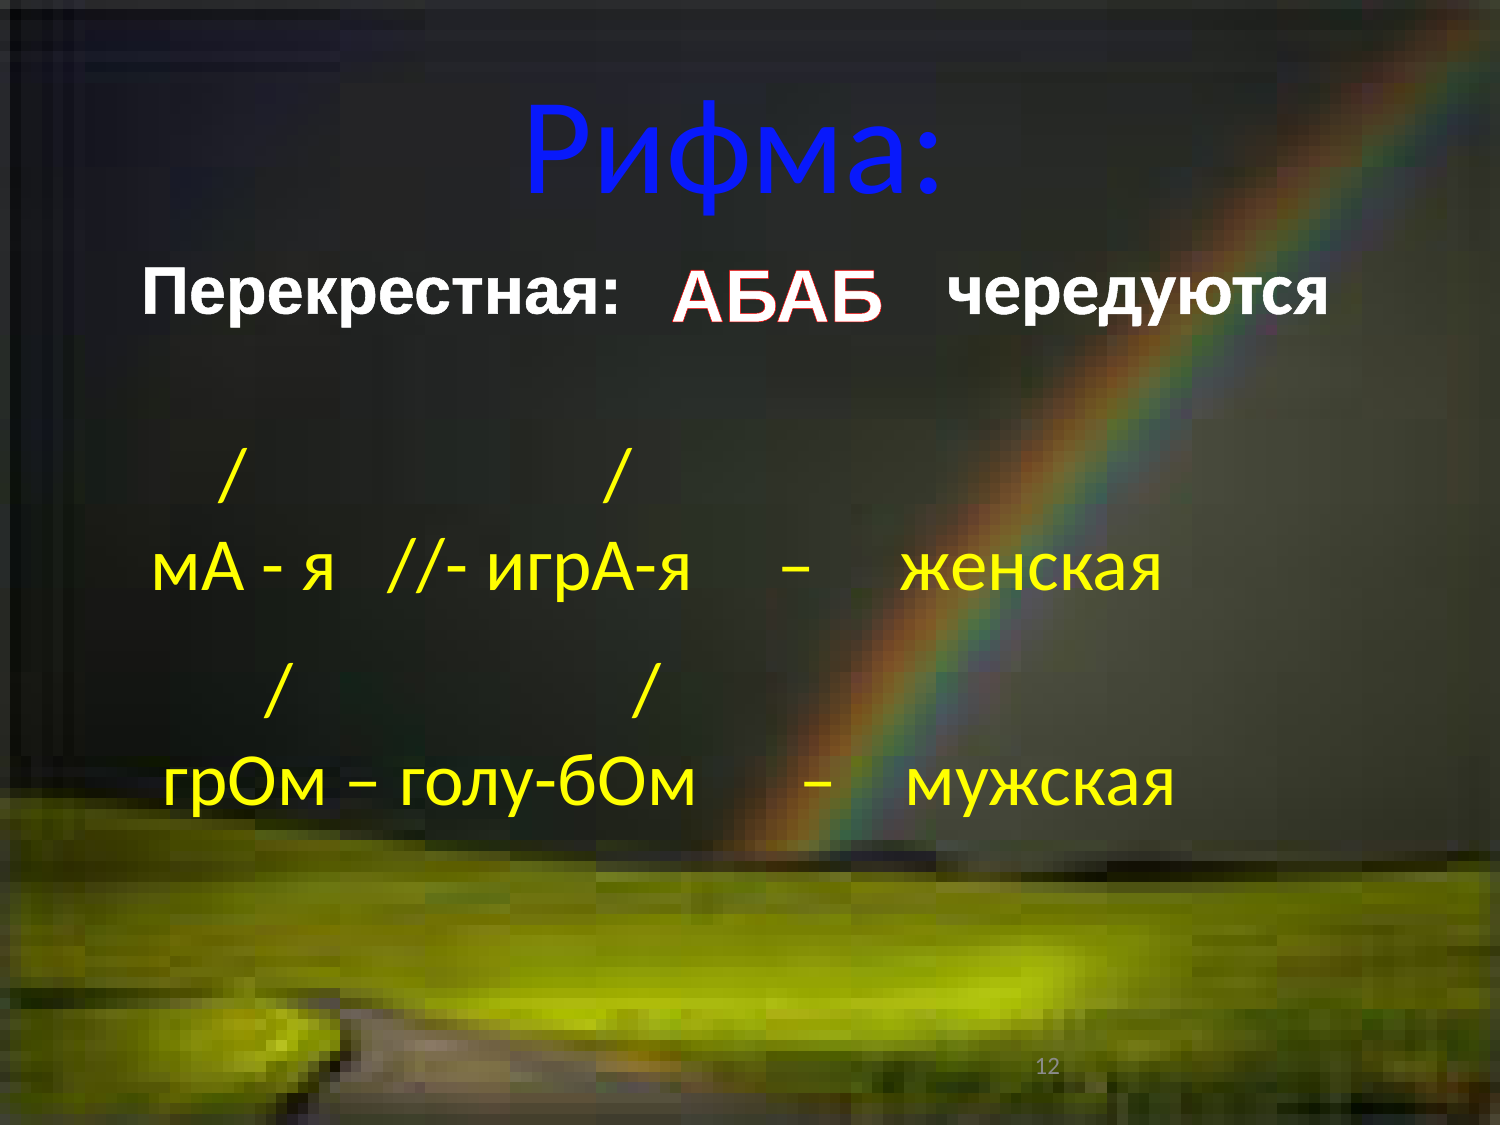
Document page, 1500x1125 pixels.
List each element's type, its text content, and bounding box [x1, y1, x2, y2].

text_box / / грОм – голу-бОм – мужская [147, 633, 1329, 829]
text_box / / мА - я //- игрА-я – женская [135, 418, 1282, 614]
text_box Перекрестная: [125, 239, 655, 335]
text_box чередуются [932, 231, 1362, 337]
text_box АБАБ [655, 239, 899, 345]
title Рифма: [74, 44, 1426, 233]
slide_number 12 [725, 1035, 1076, 1095]
picture [0, 0, 1500, 1125]
